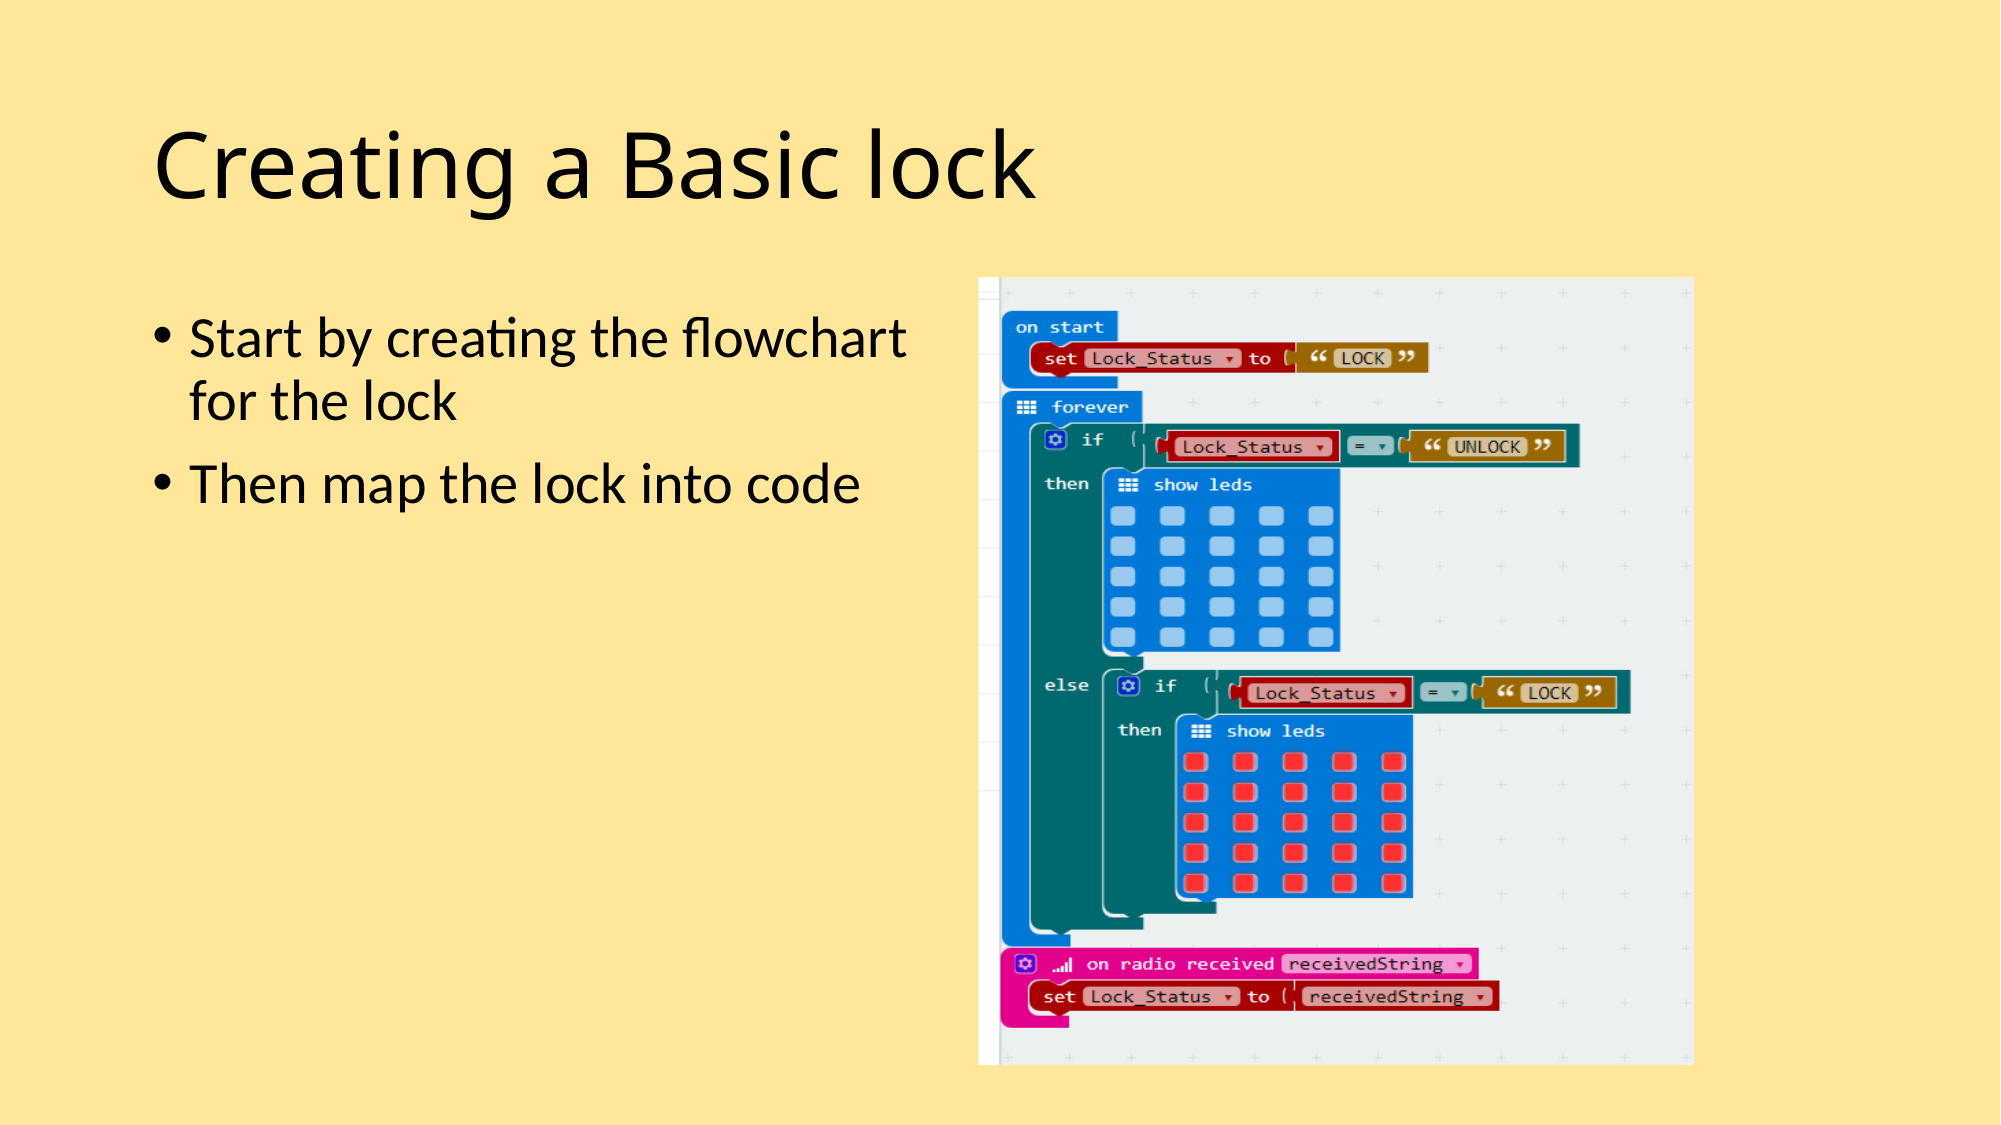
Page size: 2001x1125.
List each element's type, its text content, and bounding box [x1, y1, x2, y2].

list Start by creating the flowchart for the lock Then map the lock into code [137, 299, 978, 1014]
title Creating a Basic lock [137, 59, 1863, 278]
picture [978, 277, 1694, 1066]
